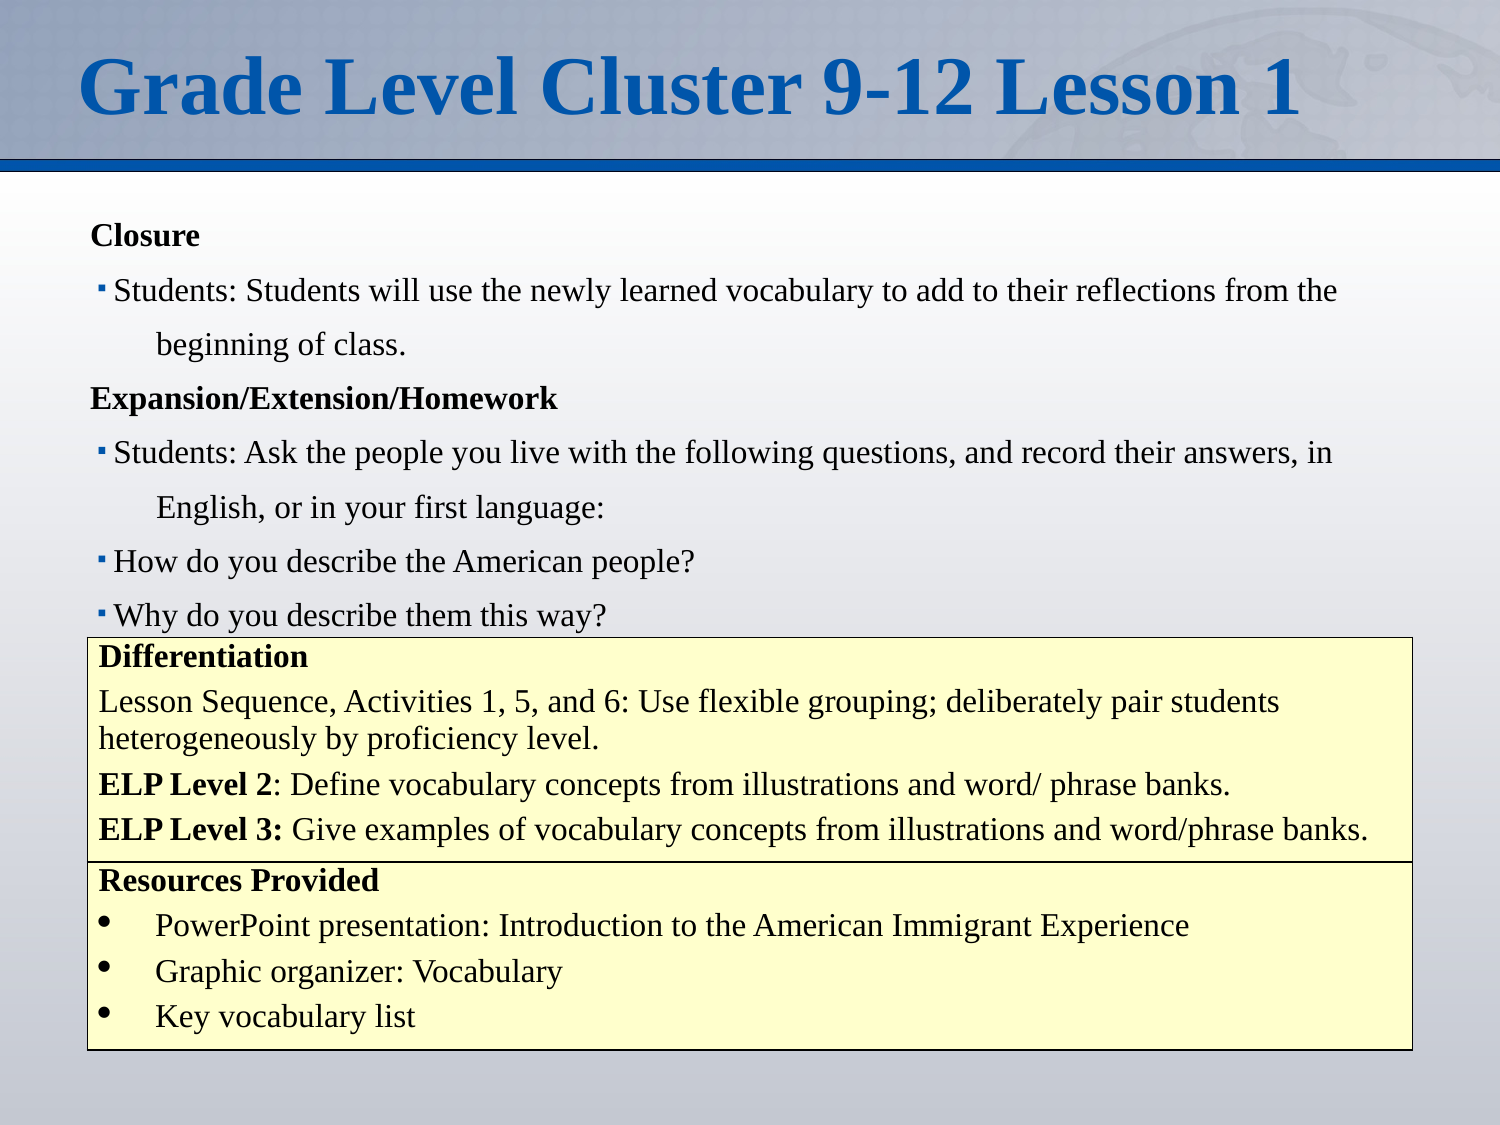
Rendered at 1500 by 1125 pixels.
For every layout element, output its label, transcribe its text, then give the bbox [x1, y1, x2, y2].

title Grade Level Cluster 9-12 Lesson 1 [62, 0, 1413, 176]
list Closure Students: Students will use the newly learned vocabulary to add to their reflections from the beginning of class. Expansion/Extension/Homework Students: Ask the people you live with the following questions, and record their answers, in English, or in your first language: How do you describe the American people? Why do you describe them this way? [74, 199, 1426, 1006]
picture [0, 0, 1500, 1125]
table_cell Resources Provided PowerPoint presentation: Introduction to the American Immigrant Experience Graphic organizer: Vocabulary Key vocabulary list [88, 863, 1412, 1049]
table_header Differentiation Lesson Sequence, Activities 1, 5, and 6: Use flexible grouping; deliberately pair students heterogeneously by proficiency level. ELP Level 2: Define vocabulary concepts from illustrations and word/ phrase banks. ELP Level 3: Give examples of vocabulary concepts from illustrations and word/phrase banks. [88, 638, 1412, 861]
